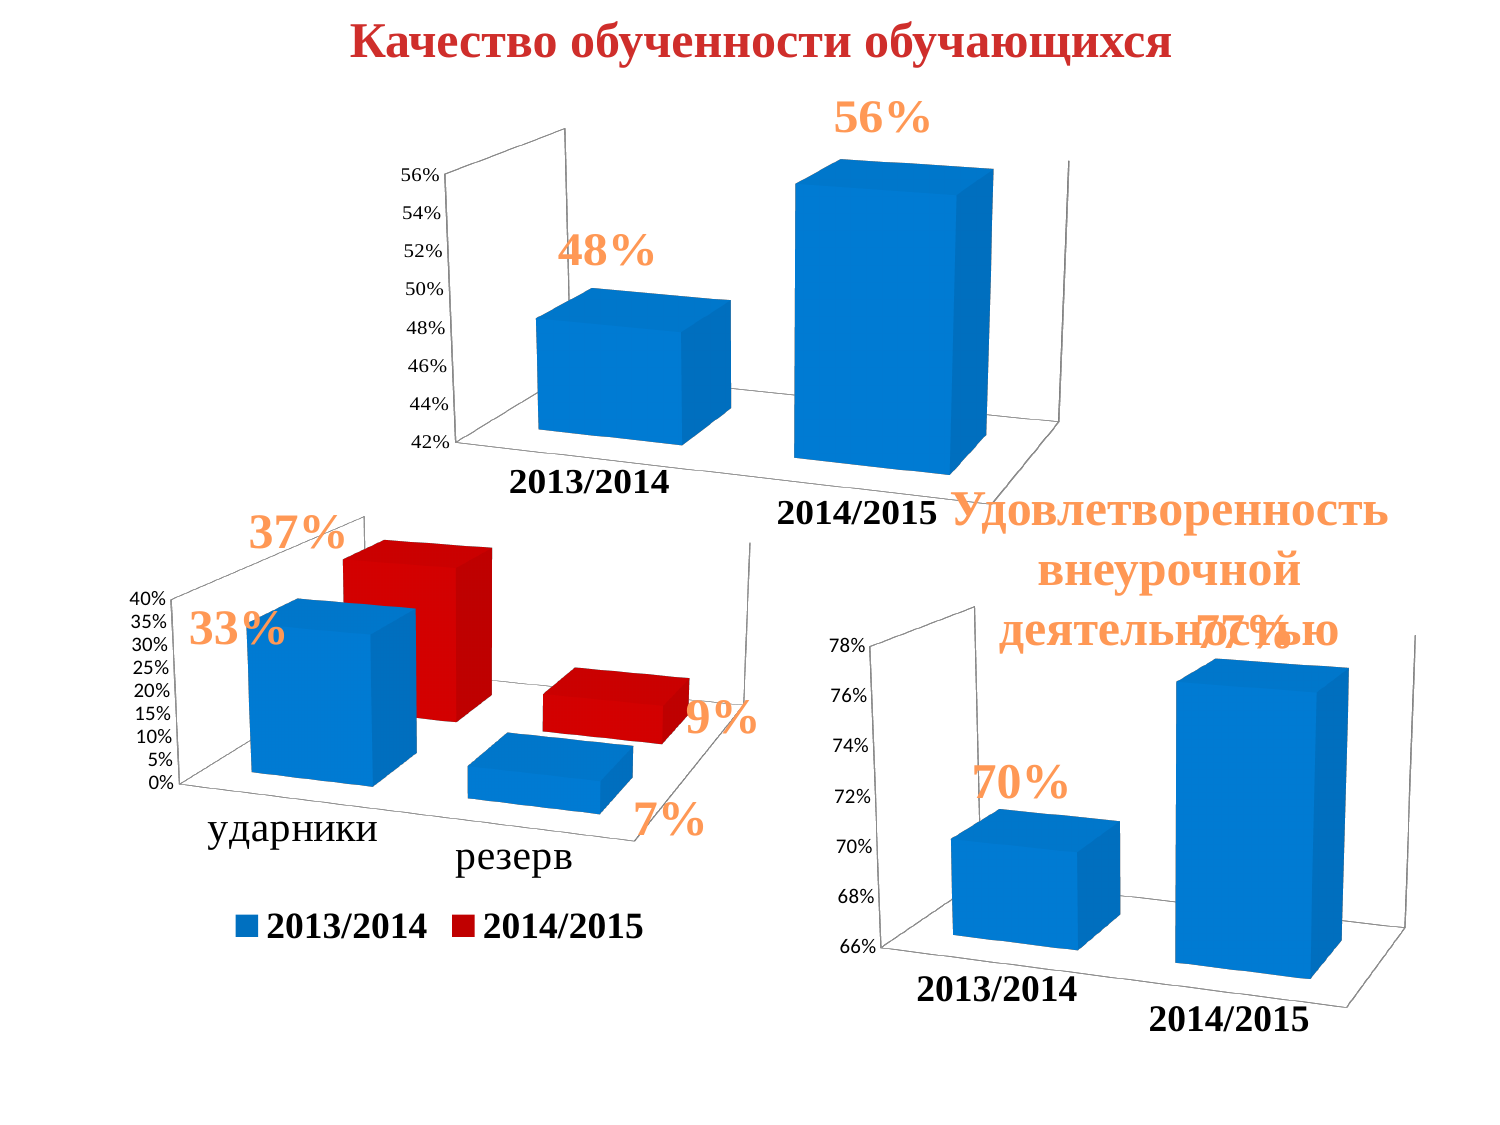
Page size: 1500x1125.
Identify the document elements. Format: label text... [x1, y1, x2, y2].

text_box Качество обученности обучающихся [112, 0, 1435, 75]
chart [64, 89, 1448, 1049]
text_box Удовлетворенность внеурочной деятельностью [879, 467, 1459, 663]
